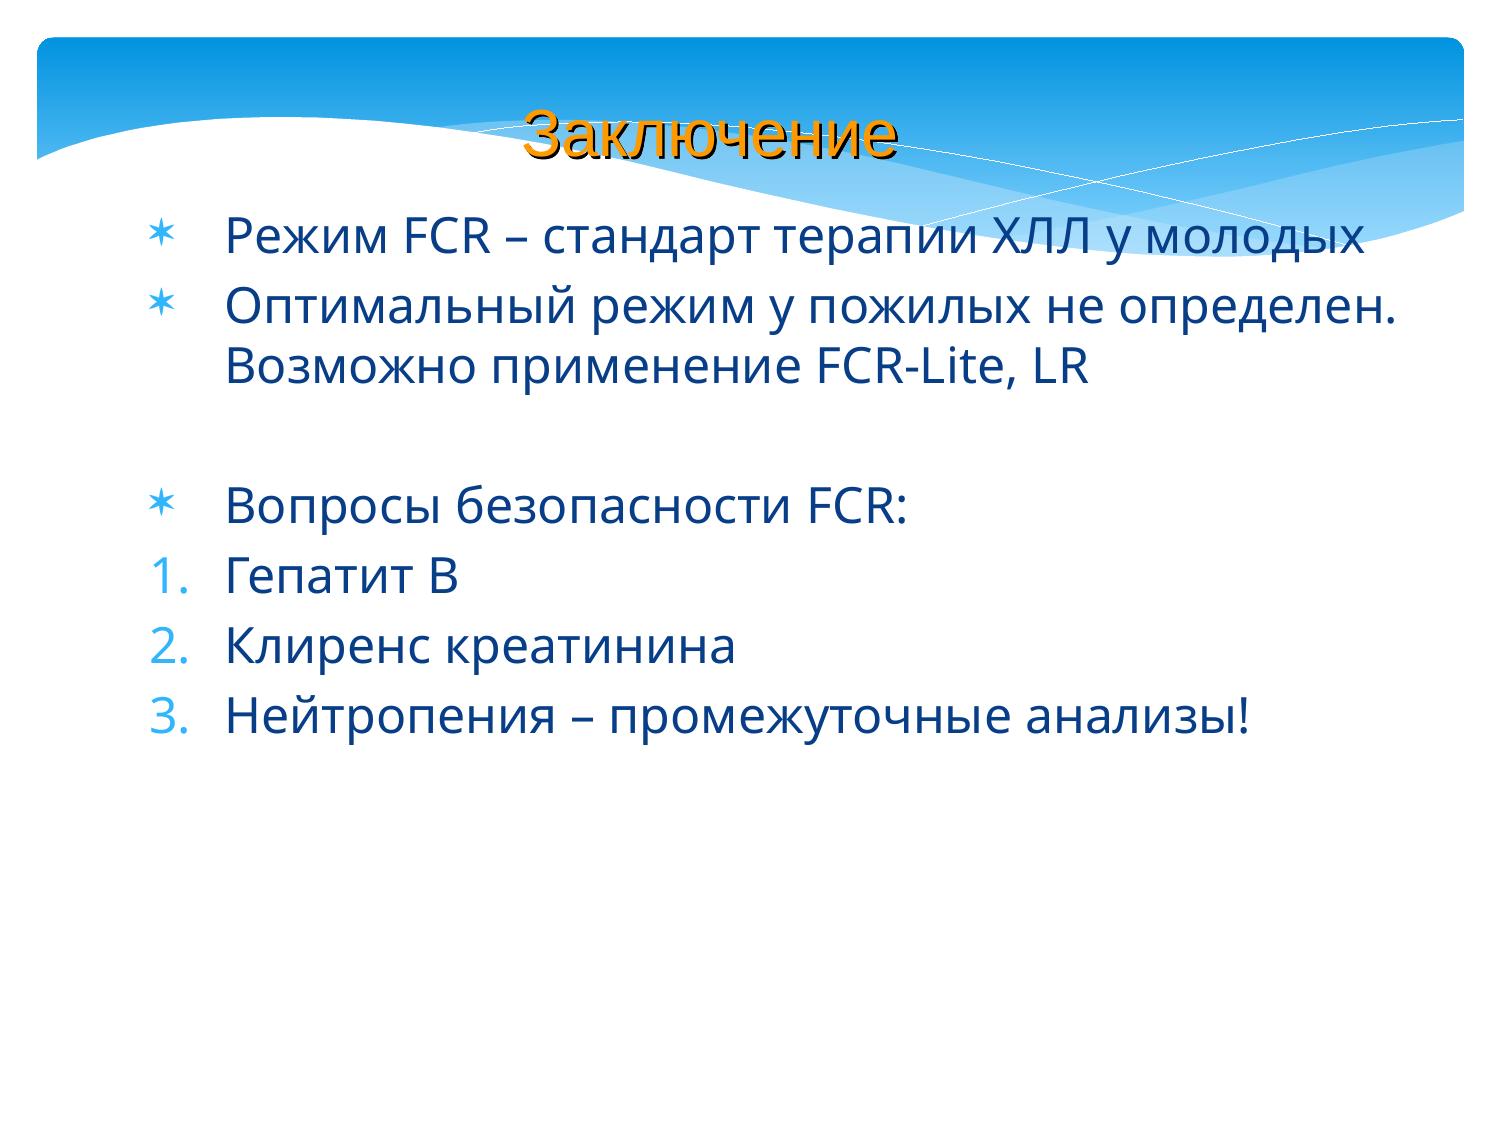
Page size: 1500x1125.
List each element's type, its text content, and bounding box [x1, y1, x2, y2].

text_box Заключение [506, 82, 914, 178]
list Режим FCR – стандарт терапии ХЛЛ у молодых Оптимальный режим у пожилых не определен. Возможно применение FCR-Lite, LR Вопросы безопасности FCR: Гепатит B Клиренс креатинина Нейтропения – промежуточные анализы! [134, 195, 1500, 1060]
